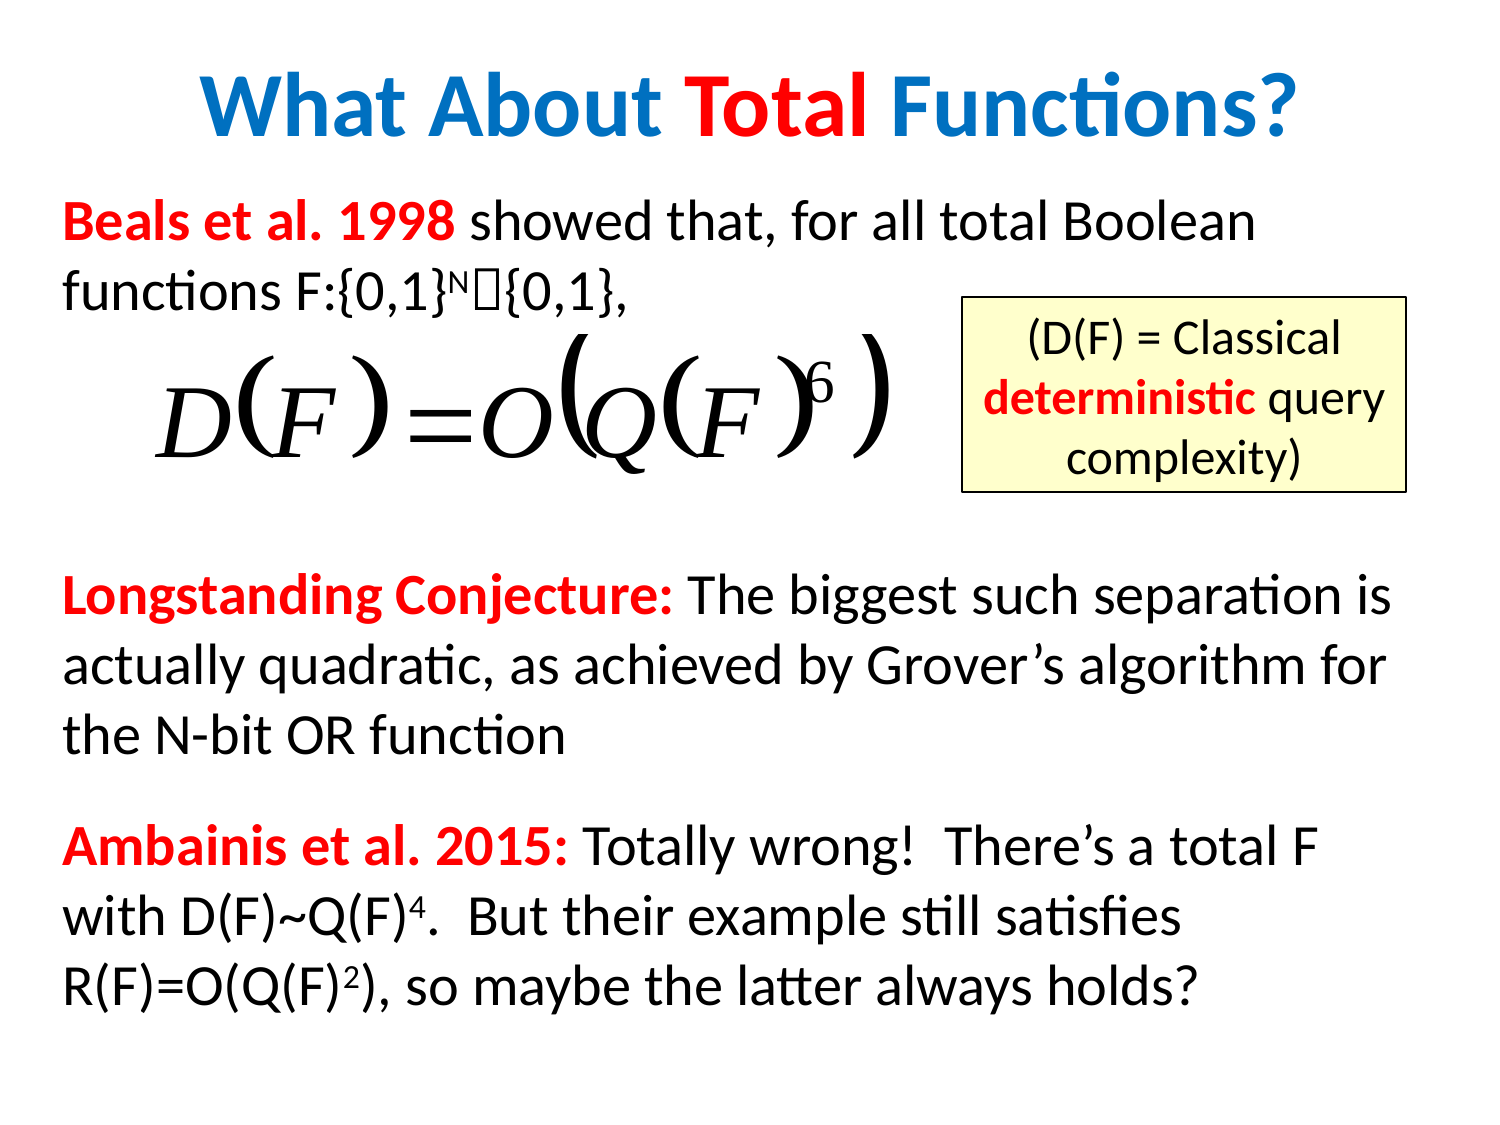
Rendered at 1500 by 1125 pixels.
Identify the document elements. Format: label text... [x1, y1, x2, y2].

text_box Beals et al. 1998 showed that, for all total Boolean functions F:{0,1}N{0,1}, [47, 174, 1435, 330]
text_box Longstanding Conjecture: The biggest such separation is actually quadratic, as achieved by Grover’s algorithm for the N-bit OR function [47, 548, 1435, 774]
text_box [137, 334, 890, 501]
text_box (D(F) = Classical deterministic query complexity) [962, 297, 1407, 492]
text_box What About Total Functions? [37, 37, 1463, 163]
text_box Ambainis et al. 2015: Totally wrong! There’s a total F with D(F)~Q(F)4. But their example still satisfies R(F)=O(Q(F)2), so maybe the latter always holds? [47, 799, 1435, 1025]
